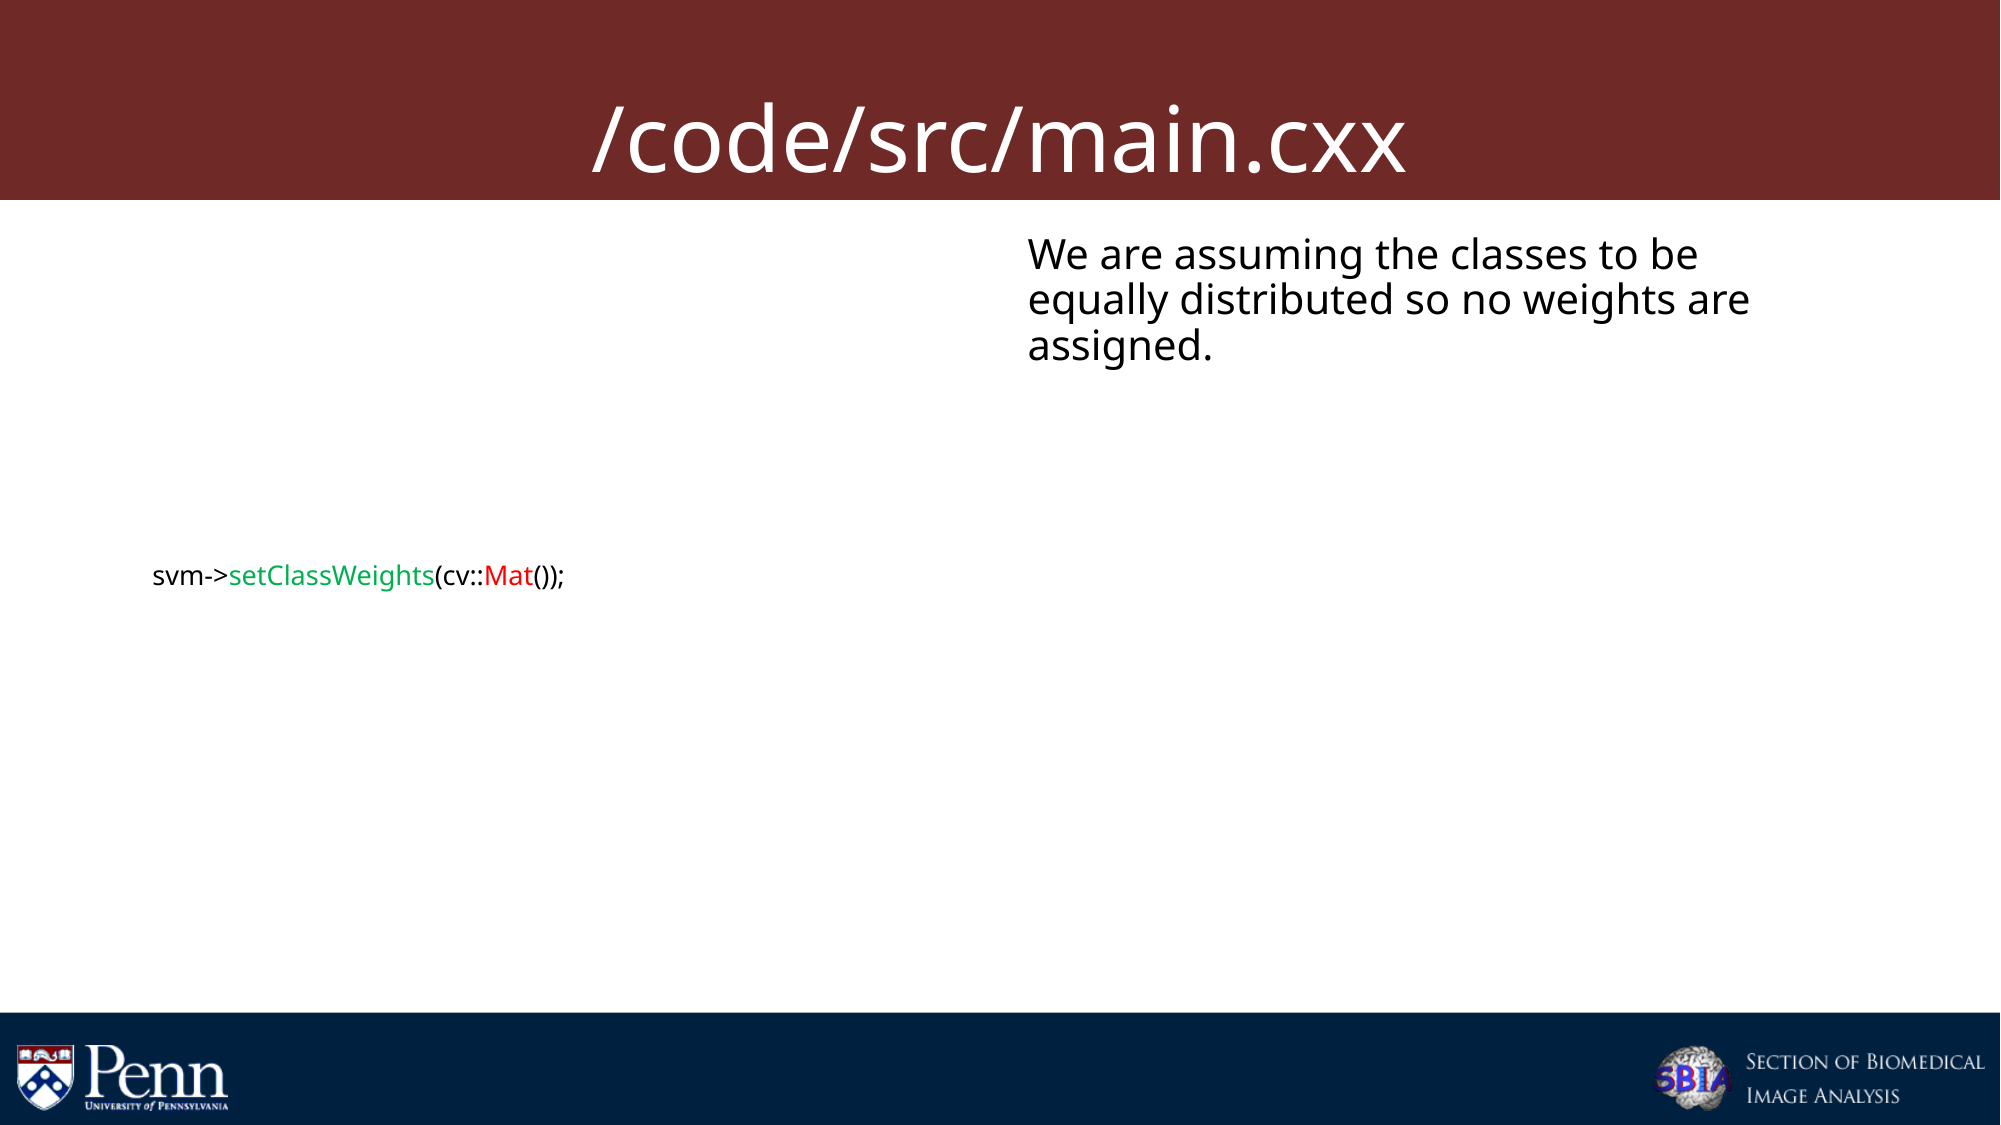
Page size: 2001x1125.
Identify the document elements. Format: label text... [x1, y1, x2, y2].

list We are assuming the classes to be equally distributed so no weights are assigned. [1012, 226, 1863, 987]
picture [1652, 1044, 1985, 1112]
list cv::Ptr<cv::ml::SVM> svm = cv::ml::SVM::create(); svm->setType(cv::ml::SVM::C_SVC); svm->setKernel(cv::ml::SVM::LINEAR); svm->setTermCriteria( cv::TermCriteria(cv::TermCriteria::MAX_ITER, 100, 1e-6) ); svm->setClassWeights(cv::Mat()); [137, 226, 985, 987]
picture [17, 1045, 228, 1111]
title /code/src/main.cxx [137, 0, 1863, 200]
